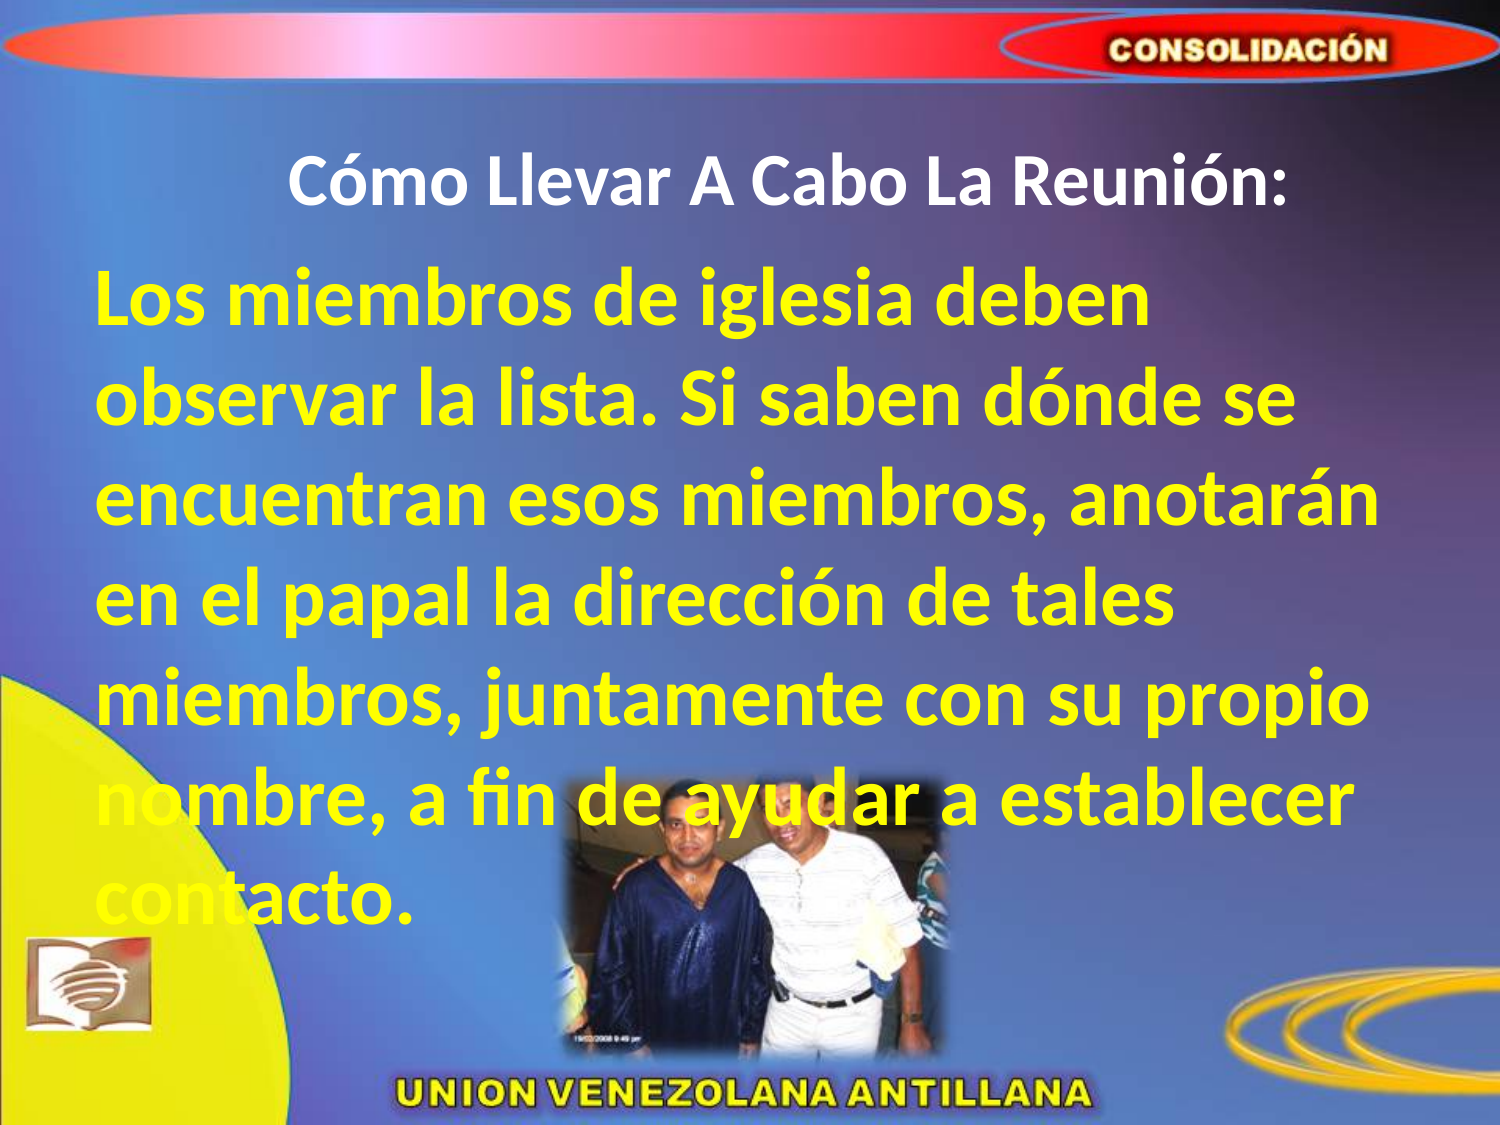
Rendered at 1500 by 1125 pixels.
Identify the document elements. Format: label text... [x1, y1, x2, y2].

picture [0, 0, 1500, 1125]
list Los miembros de iglesia deben observar la lista. Si saben dónde se encuentran esos miembros, anotarán en el papal la dirección de tales miembros, juntamente con su propio nombre, a fin de ayudar a establecer contacto. [23, 270, 1465, 977]
title Cómo Llevar A Cabo La Reunión: [0, 82, 1489, 270]
